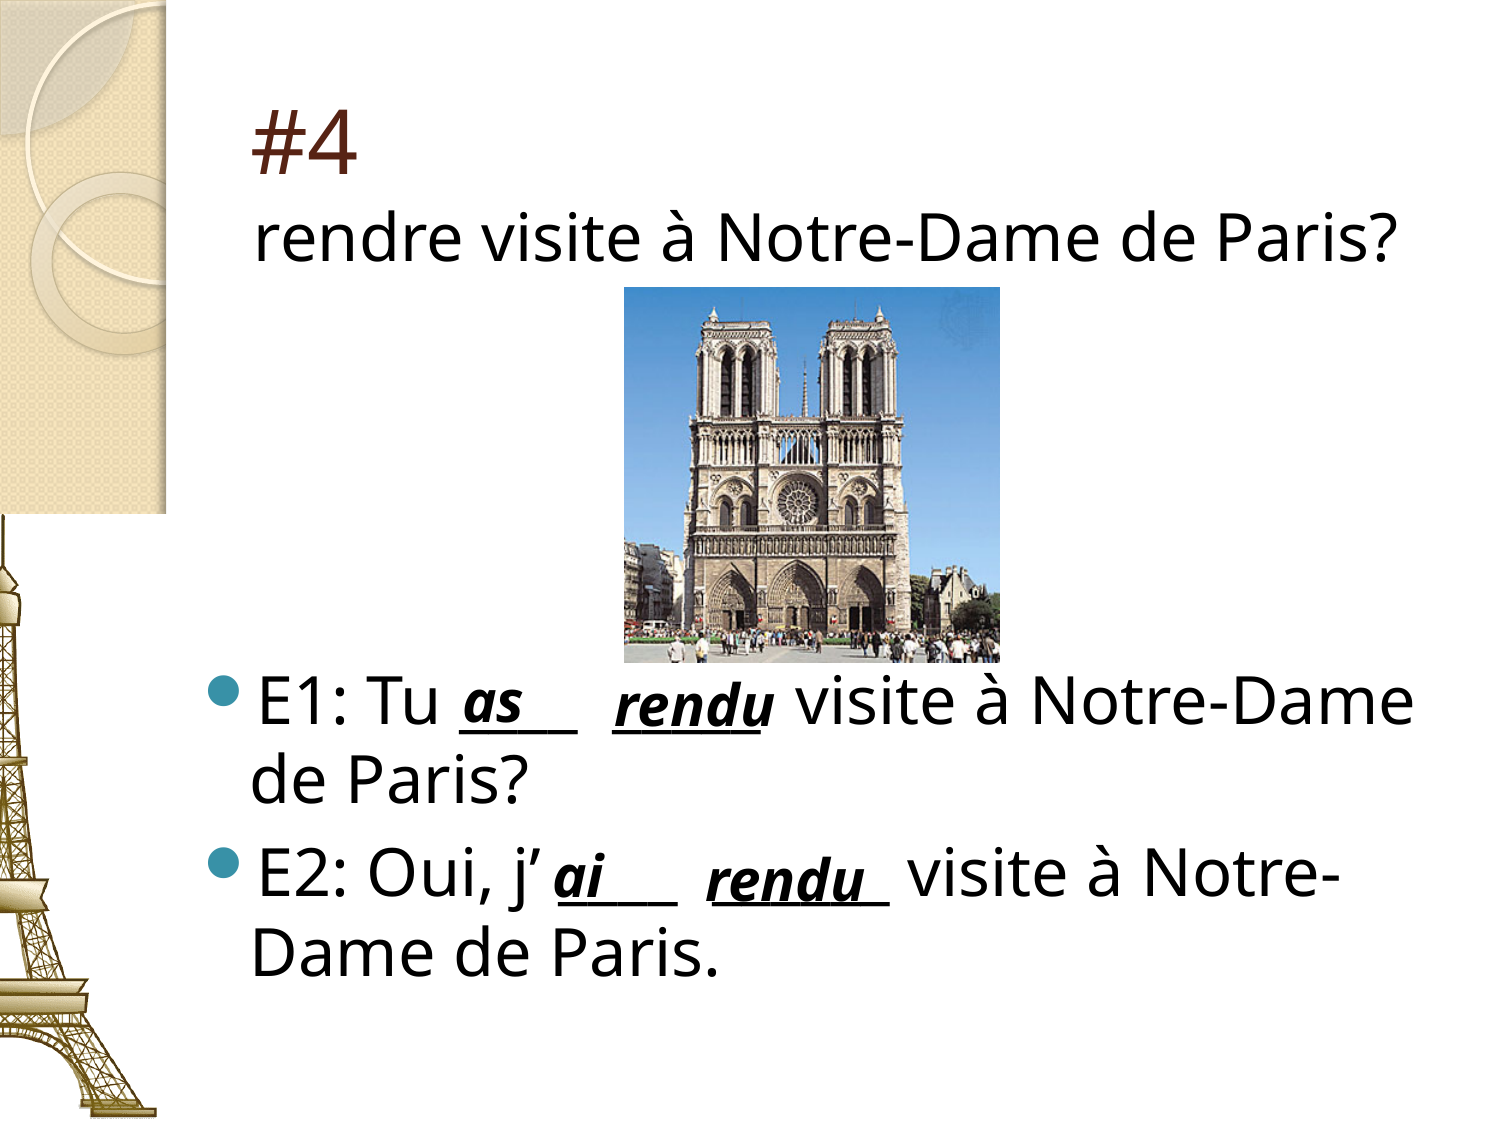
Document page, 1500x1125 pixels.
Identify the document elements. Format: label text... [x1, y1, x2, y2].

text_box rendu [690, 835, 1138, 921]
text_box as [447, 656, 617, 742]
title #4 [235, 45, 1466, 187]
picture [624, 287, 1001, 663]
text_box rendu [600, 660, 1048, 746]
list rendre visite à Notre-Dame de Paris? E1: Tu ____ _____ visite à Notre-Dame de Paris? E2: Oui, j’ ____ ______ visite à Notre-Dame de Paris. [174, 187, 1466, 1025]
picture [0, 514, 167, 1125]
text_box ai [537, 831, 776, 917]
